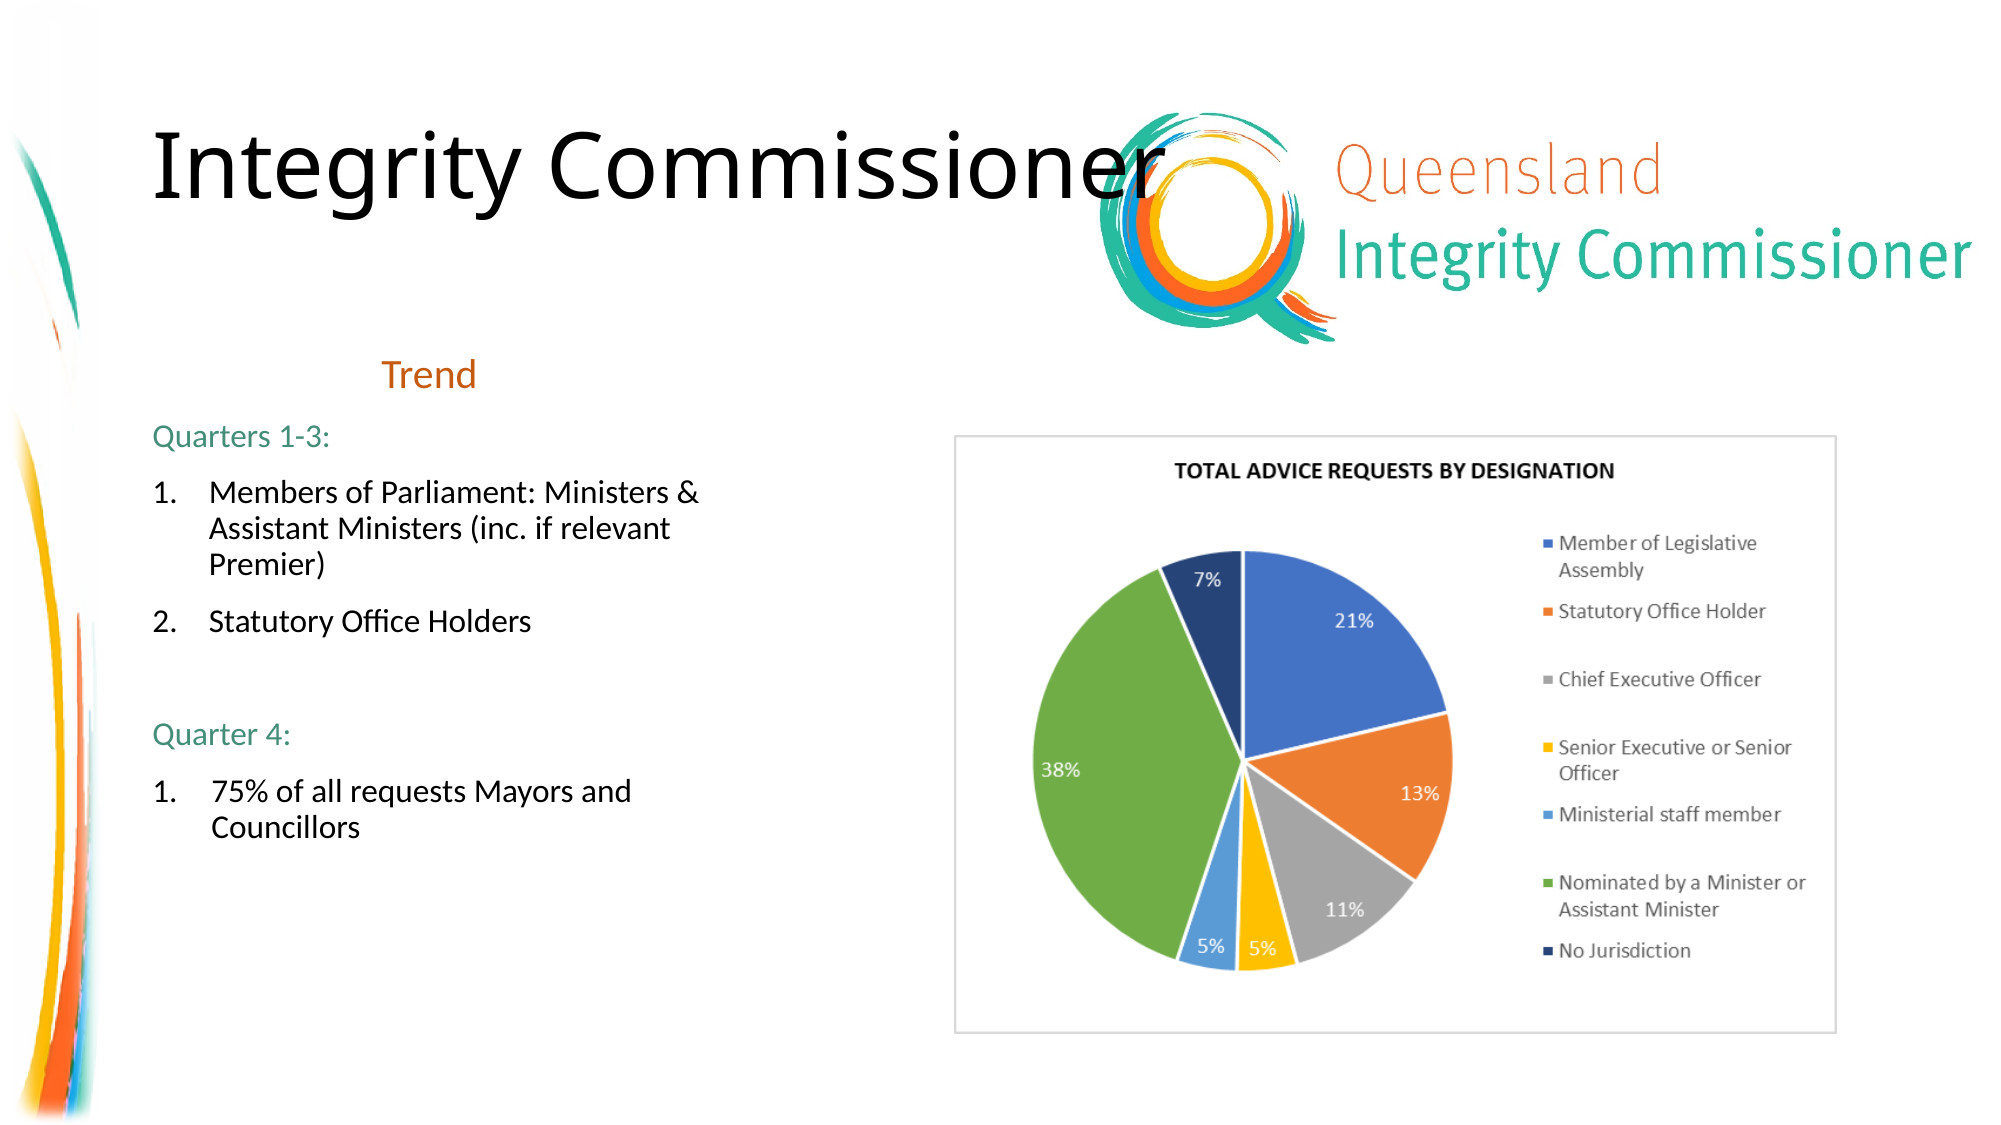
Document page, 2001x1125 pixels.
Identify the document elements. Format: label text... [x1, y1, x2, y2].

picture [954, 435, 1837, 1034]
title Integrity Commissioner [137, 59, 1073, 278]
list Trend Quarters 1-3: Members of Parliament: Ministers & Assistant Ministers (inc. if relevant Premier) Statutory Office Holders Quarter 4: 1. 75% of all requests Mayors and Councillors [137, 345, 722, 1059]
picture [1073, 38, 2000, 404]
picture [0, 0, 111, 1125]
